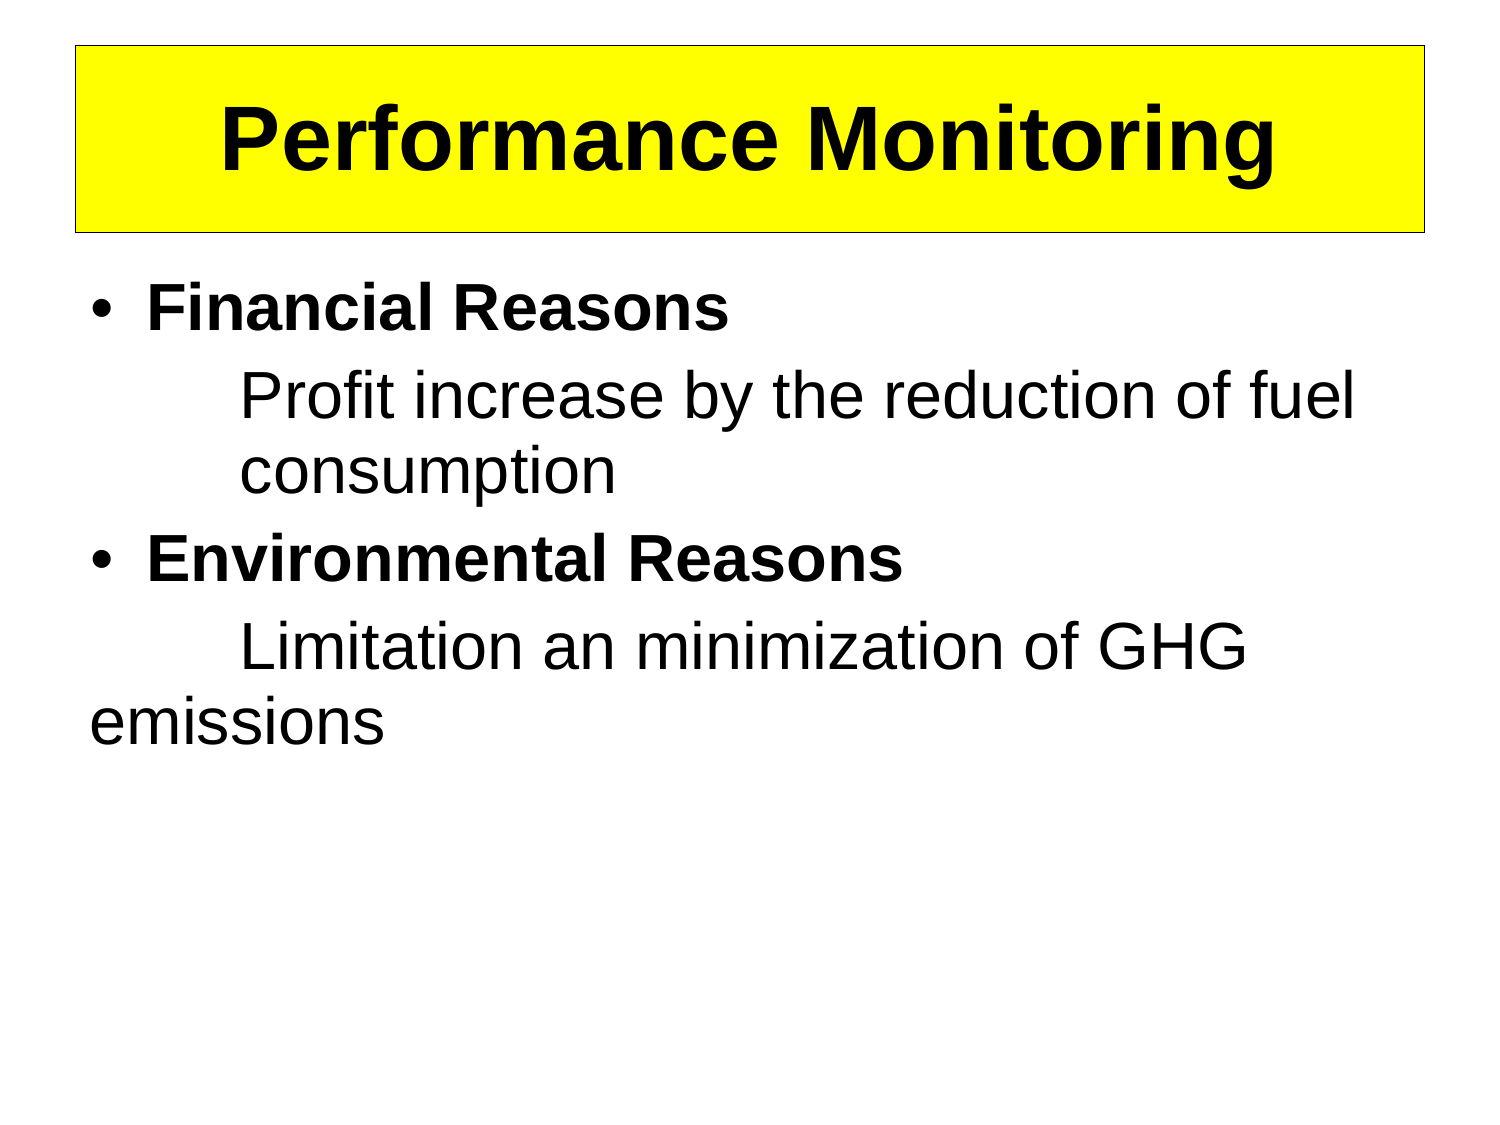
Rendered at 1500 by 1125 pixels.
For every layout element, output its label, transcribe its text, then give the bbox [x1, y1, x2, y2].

text_box Financial Reasons Profit increase by the reduction of fuel consumption Environmental Reasons Limitation an minimization of GHG emissions [75, 262, 1425, 1005]
text_box Performance Monitoring [75, 45, 1425, 233]
